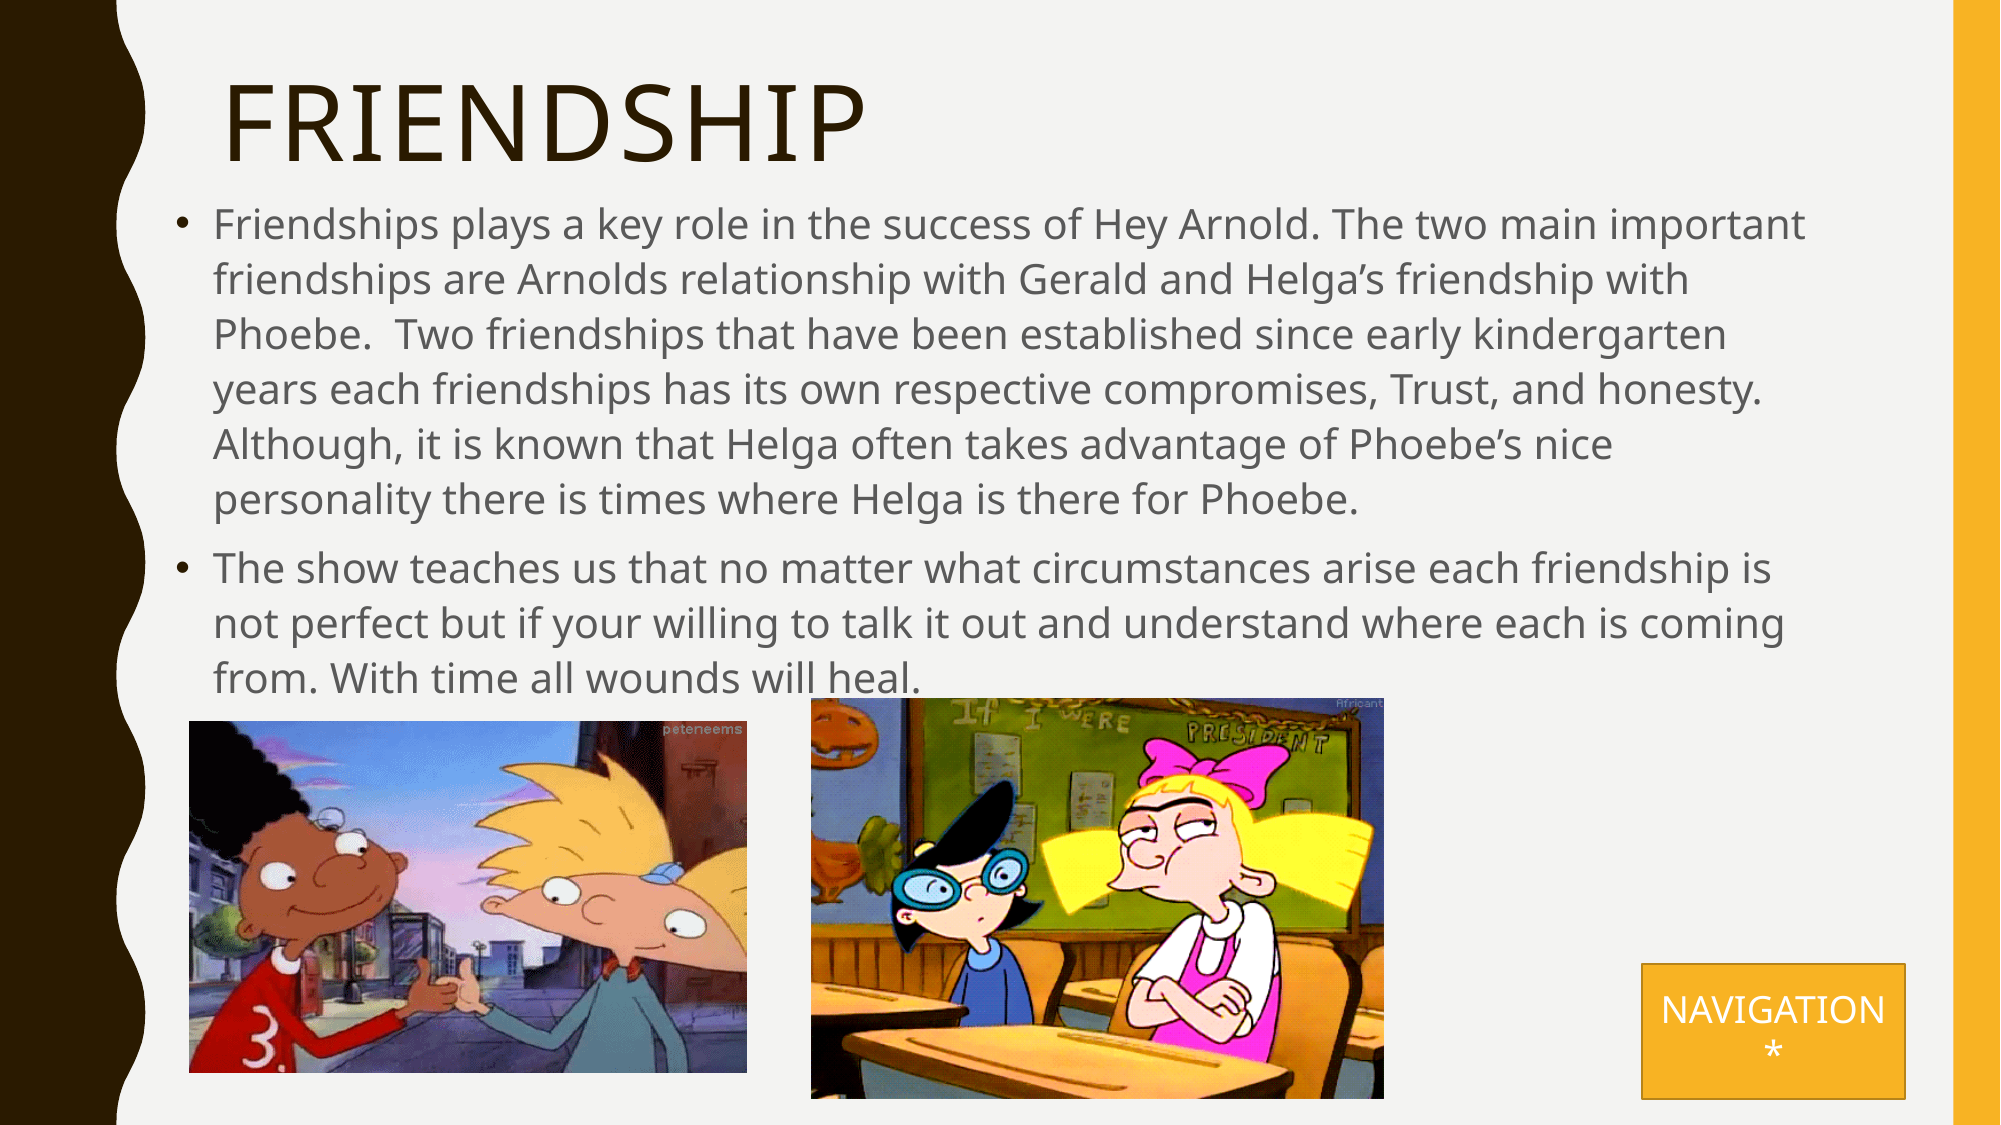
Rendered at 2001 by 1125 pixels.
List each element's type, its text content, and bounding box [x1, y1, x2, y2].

text_box NAVIGATION* [1641, 963, 1906, 1100]
picture [811, 698, 1384, 1099]
picture [189, 721, 747, 1073]
list Friendships plays a key role in the success of Hey Arnold. The two main important friendships are Arnolds relationship with Gerald and Helga’s friendship with Phoebe. Two friendships that have been established since early kindergarten years each friendships has its own respective compromises, Trust, and honesty. Although, it is known that Helga often takes advantage of Phoebe’s nice personality there is times where Helga is there for Phoebe. The show teaches us that no matter what circumstances arise each friendship is not perfect but if your willing to talk it out and understand where each is coming from. With time all wounds will heal. [160, 185, 1831, 775]
title Friendship [205, 62, 1875, 308]
